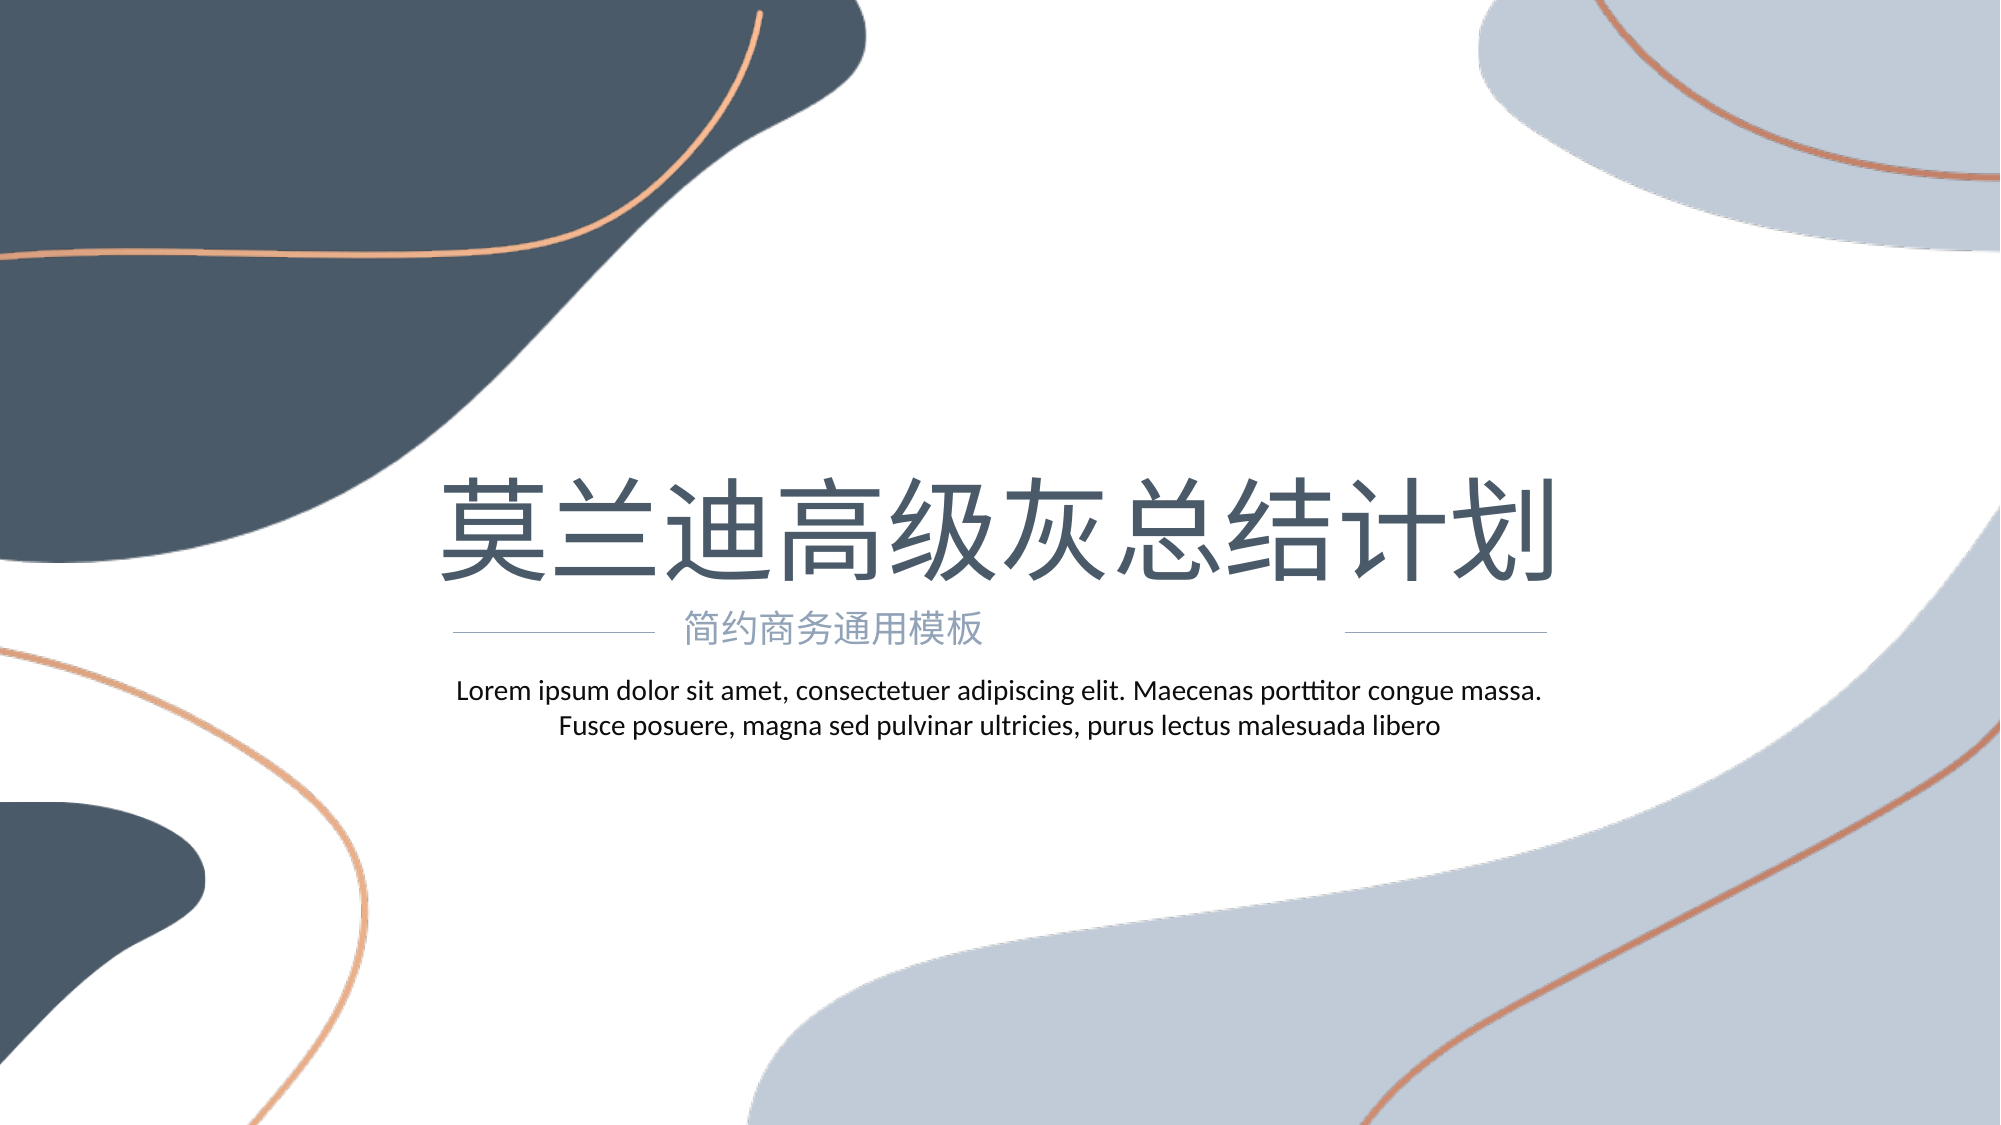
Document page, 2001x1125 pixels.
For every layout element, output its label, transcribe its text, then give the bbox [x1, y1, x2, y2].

picture [0, 0, 2000, 1125]
text_box 简约商务通用模板 [669, 597, 1331, 658]
text_box 莫兰迪高级灰总结计划 [422, 452, 1578, 602]
text_box Lorem ipsum dolor sit amet, consectetuer adipiscing elit. Maecenas porttitor congue massa. Fusce posuere, magna sed pulvinar ultricies, purus lectus malesuada libero [416, 664, 1584, 749]
